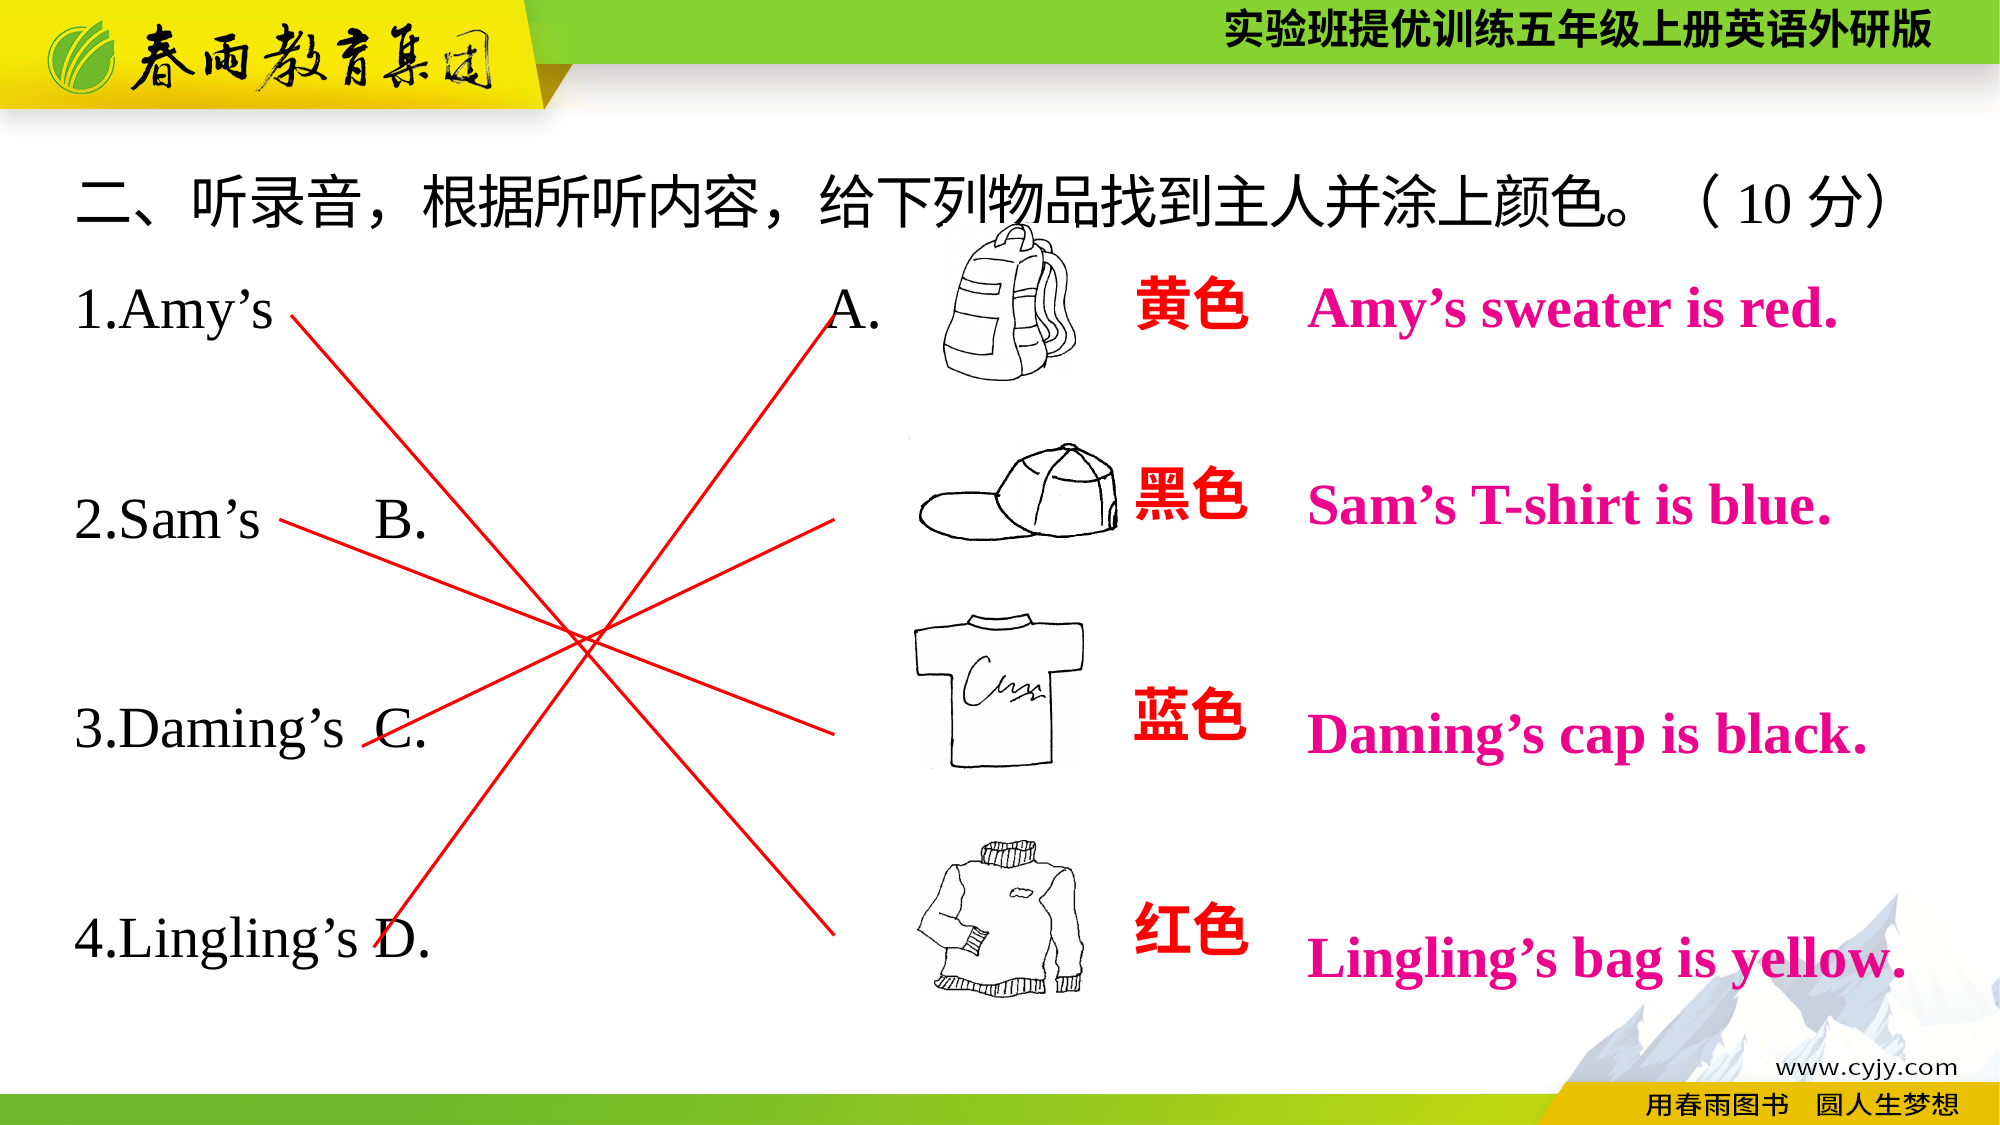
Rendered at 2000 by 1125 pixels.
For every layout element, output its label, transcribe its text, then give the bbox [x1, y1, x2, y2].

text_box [373, 314, 835, 948]
text_box Sam’s T-shirt is blue. [1292, 423, 1848, 544]
picture [0, 0, 2000, 1125]
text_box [290, 743, 368, 936]
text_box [279, 519, 359, 735]
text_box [290, 314, 372, 517]
text_box Amy’s sweater is red. [1292, 226, 1855, 347]
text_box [361, 519, 368, 747]
text_box Daming’s cap is black. [1293, 653, 1884, 773]
text_box 红色 [1119, 885, 1266, 971]
list 二、听录音，根据所听内容，给下列物品找到主人并涂上颜色。（10分） 1.Amy’s A. 2.Sam’s B. 3.Daming’s C. 4.Lingling’s D. [59, 122, 1944, 986]
text_box 黄色 [1119, 259, 1266, 345]
text_box 蓝色 [1117, 670, 1265, 756]
text_box Lingling’s bag is yellow. [1292, 876, 1923, 997]
text_box 黑色 [1124, 449, 1266, 535]
